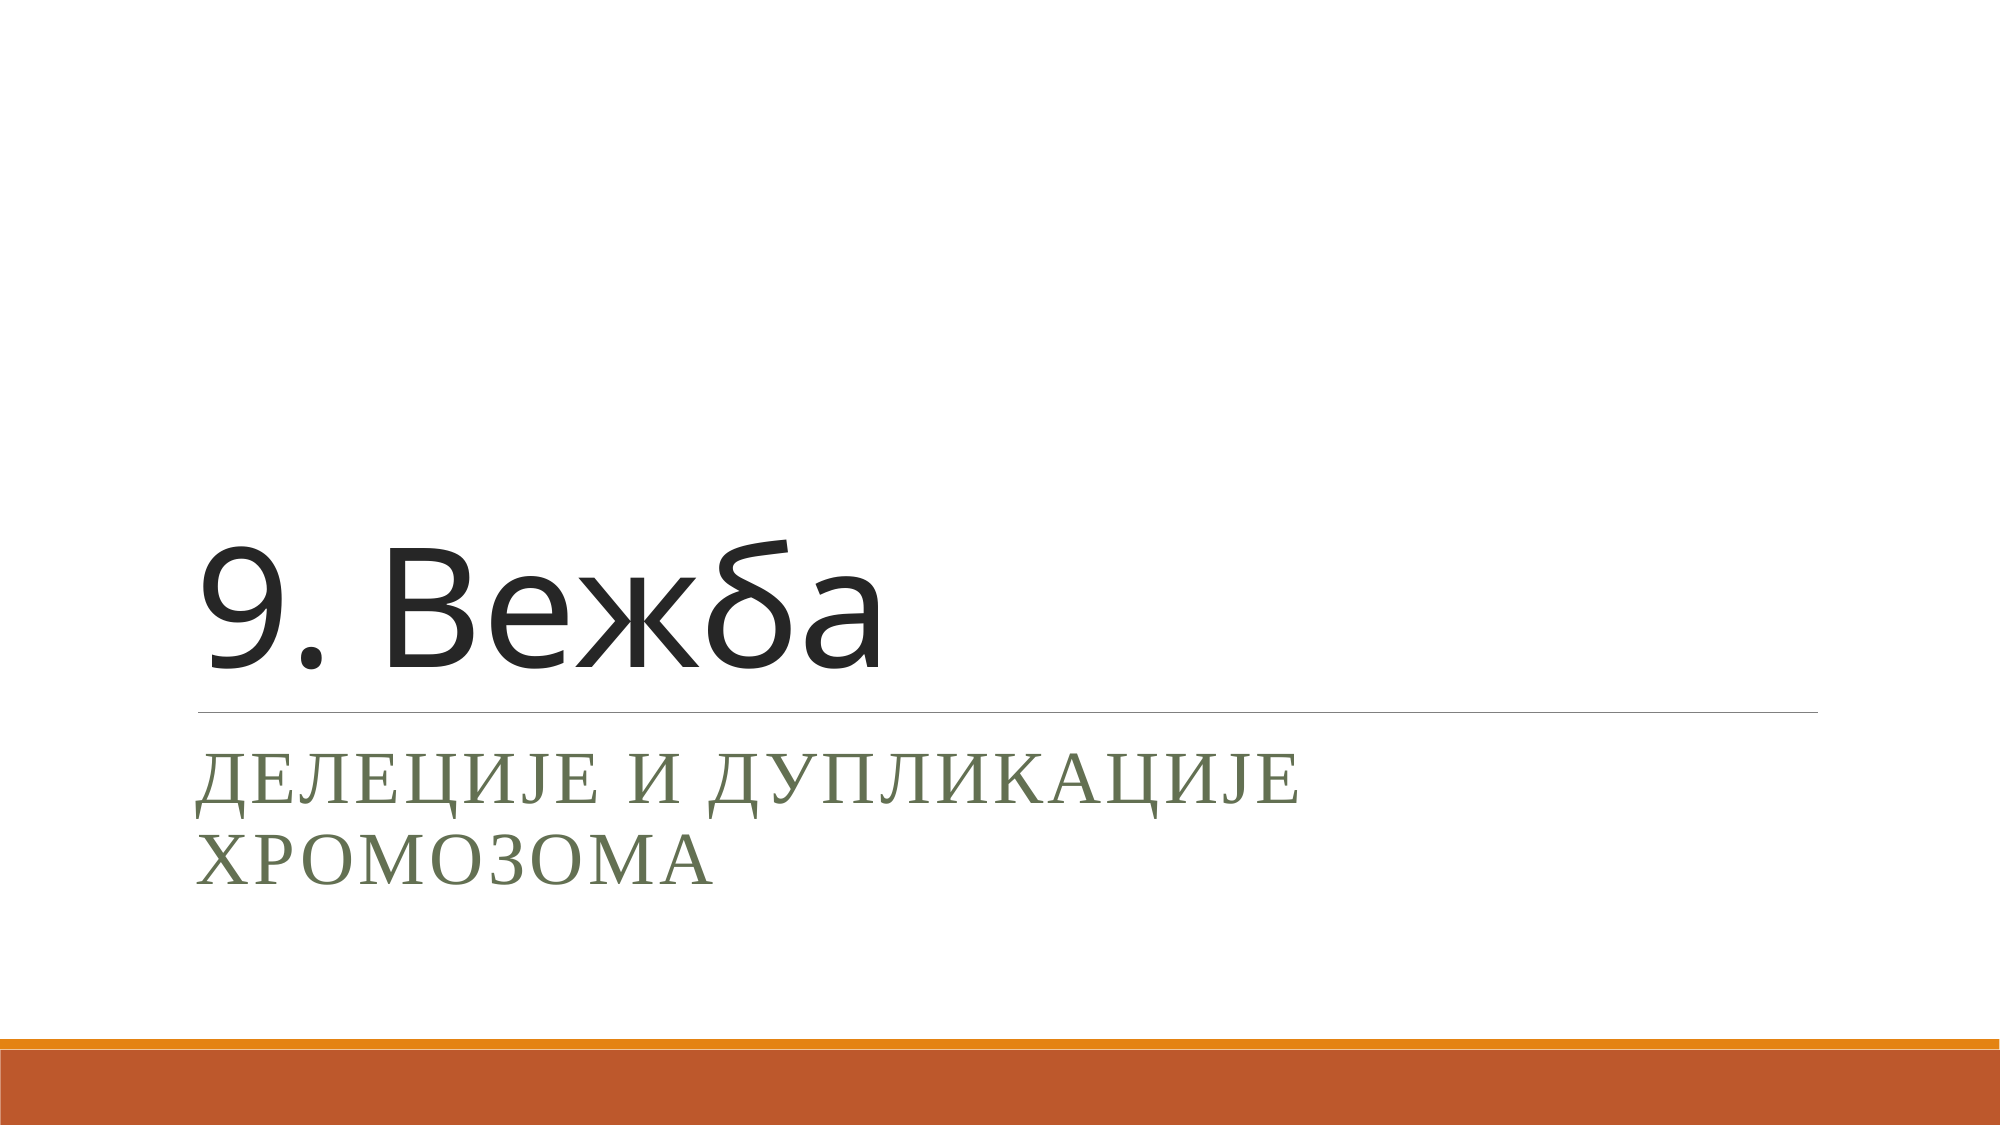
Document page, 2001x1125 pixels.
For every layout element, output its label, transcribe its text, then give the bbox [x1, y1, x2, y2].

title 9. Вежба [180, 124, 1830, 710]
subtitle Делеције и дупликације хромозома [180, 730, 1831, 919]
